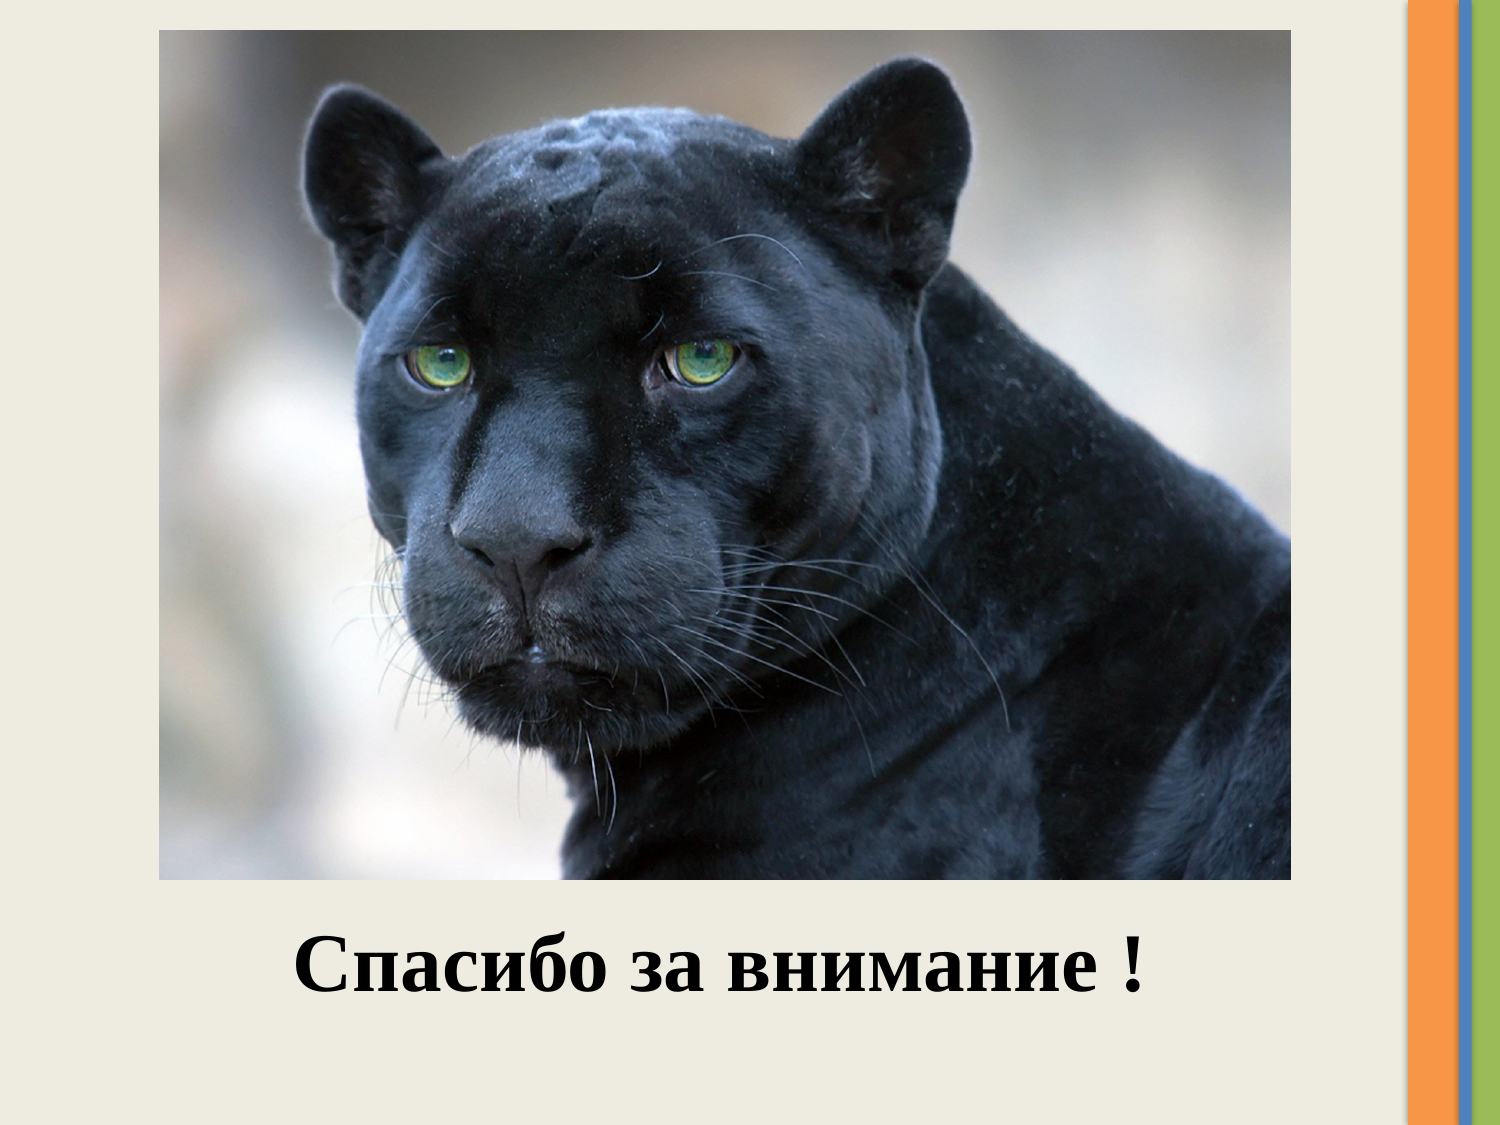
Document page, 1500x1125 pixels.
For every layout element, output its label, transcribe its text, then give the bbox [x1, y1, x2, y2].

picture [159, 30, 1291, 880]
list Спасибо за внимание ! [64, 893, 1149, 1089]
